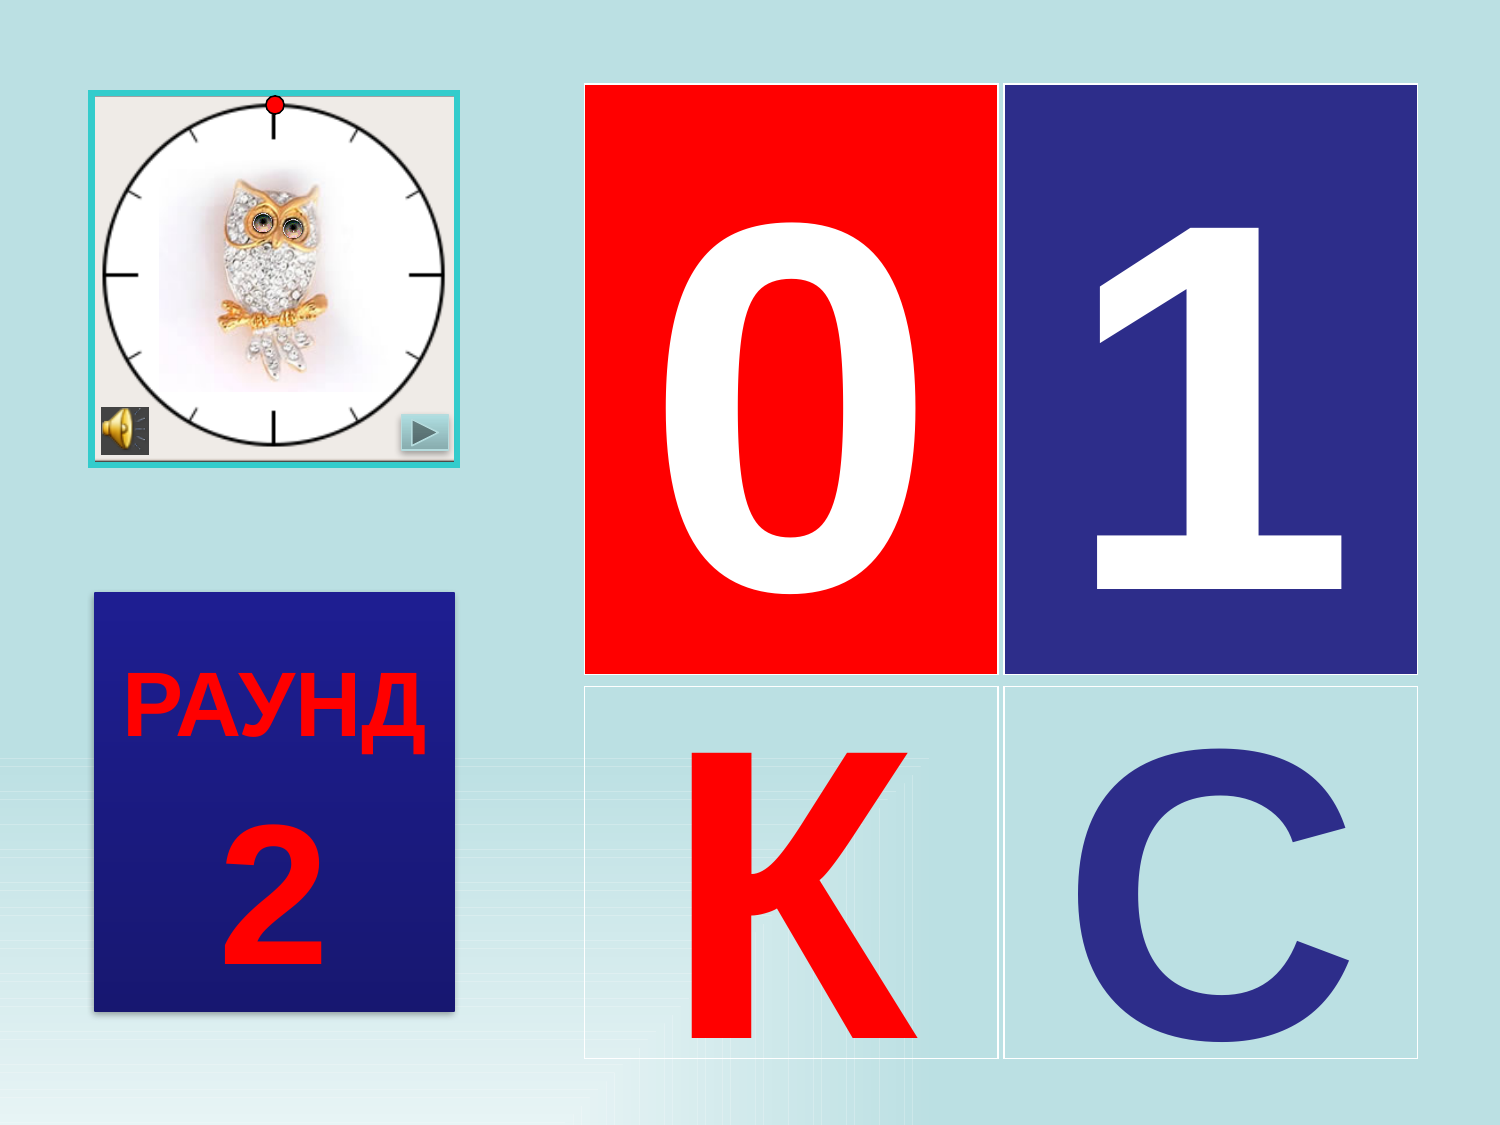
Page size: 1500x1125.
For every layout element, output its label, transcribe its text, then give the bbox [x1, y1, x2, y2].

text_box РАУНД 2 [94, 592, 455, 1012]
text_box К [584, 686, 998, 1059]
text_box С [1004, 686, 1418, 1059]
picture [95, 96, 454, 462]
text_box 1 [1004, 84, 1418, 675]
text_box 0 [584, 84, 999, 675]
